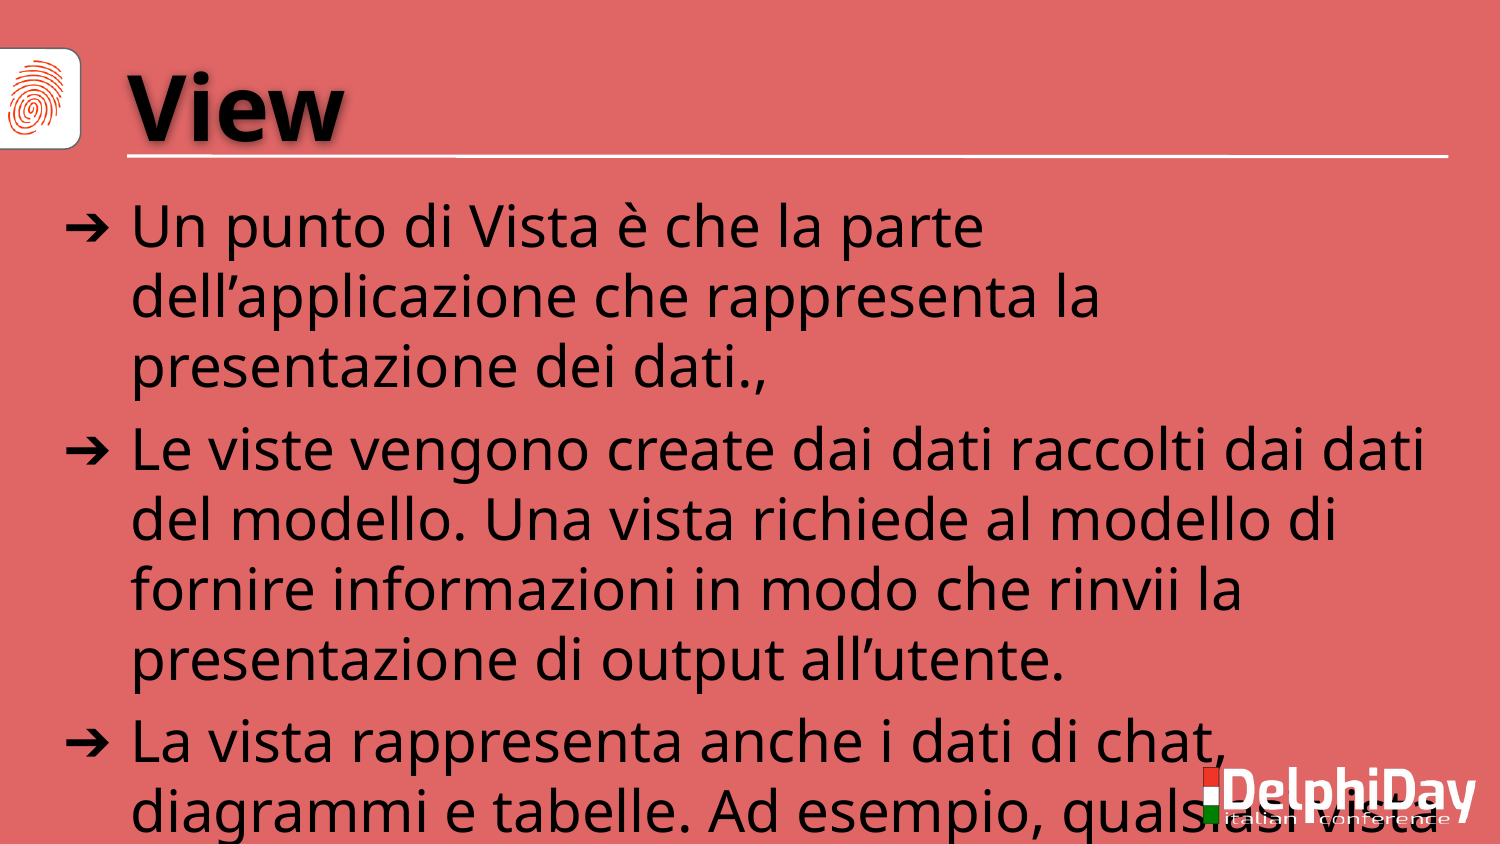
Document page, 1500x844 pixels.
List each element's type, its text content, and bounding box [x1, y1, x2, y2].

list Un punto di Vista è che la parte dell’applicazione che rappresenta la presentazione dei dati., Le viste vengono create dai dati raccolti dai dati del modello. Una vista richiede al modello di fornire informazioni in modo che rinvii la presentazione di output all’utente. La vista rappresenta anche i dati di chat, diagrammi e tabelle. Ad esempio, qualsiasi vista cliente includerà tutti i componenti dell’interfaccia utente come caselle di testo, menu a discesa, ecc. [40, 174, 1464, 808]
title View [112, 33, 1463, 175]
picture [1203, 767, 1476, 824]
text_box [0, 47, 81, 150]
